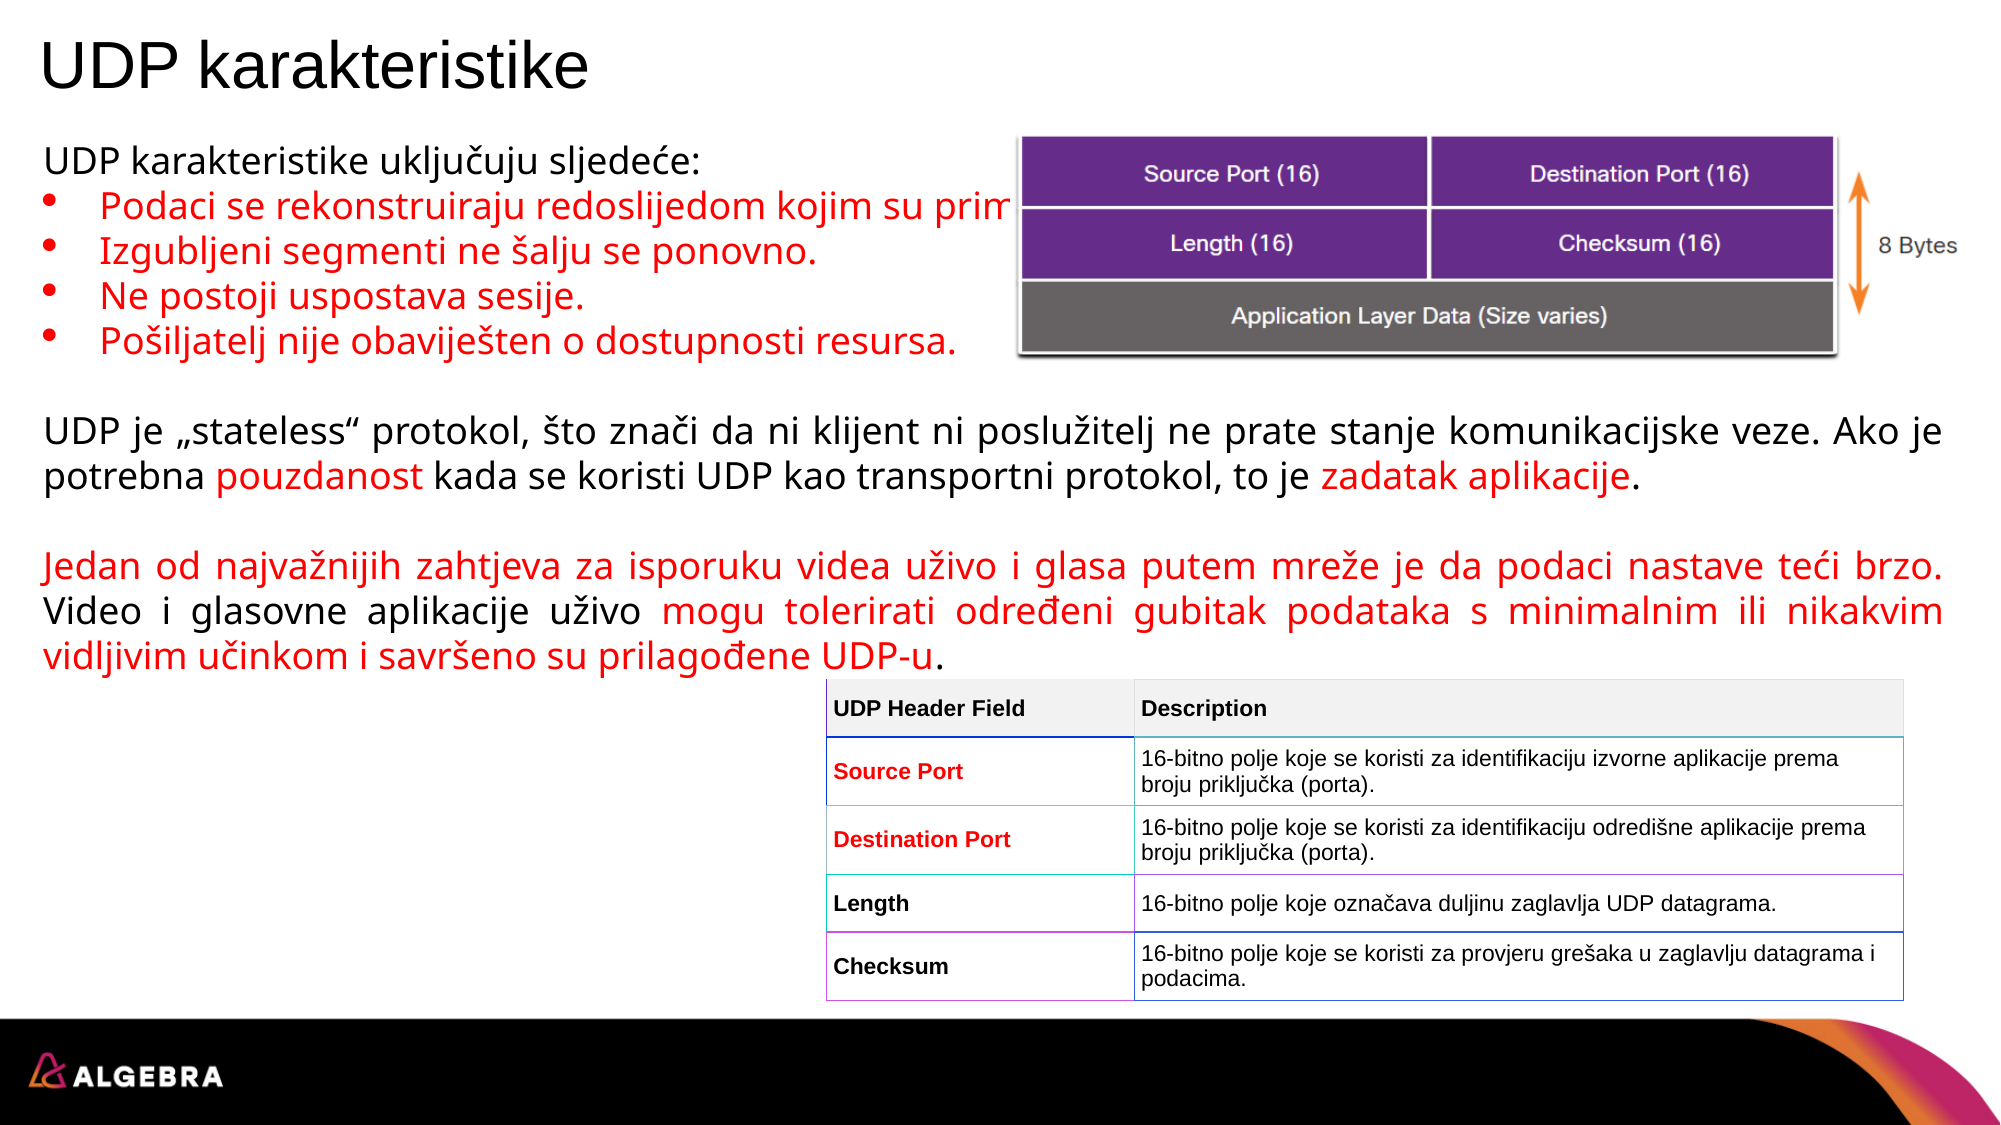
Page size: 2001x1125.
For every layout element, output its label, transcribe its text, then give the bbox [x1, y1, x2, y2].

table_cell Destination Port [827, 806, 1134, 874]
table_cell Source Port [827, 738, 1134, 805]
table_cell Length [827, 875, 1134, 931]
table_cell 16-bitno polje koje se koristi za identifikaciju odredišne ​​aplikacije prema broju priključka (porta). [1135, 806, 1903, 874]
text_box UDP karakteristike uključuju sljedeće: Podaci se rekonstruiraju redoslijedom kojim su primljeni. Izgubljeni segmenti ne šalju se ponovno. Ne postoji uspostava sesije. Pošiljatelj nije obaviješten o dostupnosti resursa. UDP je „stateless“ protokol, što znači da ni klijent ni poslužitelj ne prate stanje komunikacijske veze. Ako je potrebna pouzdanost kada se koristi UDP kao transportni protokol, to je zadatak aplikacije. Jedan od najvažnijih zahtjeva za isporuku videa uživo i glasa putem mreže je da podaci nastave teći brzo. Video i glasovne aplikacije uživo mogu tolerirati određeni gubitak podataka s minimalnim ili nikakvim vidljivim učinkom i savršeno su prilagođene UDP-u. [28, 129, 1972, 685]
table_cell Checksum [827, 933, 1134, 1000]
title UDP karakteristike [39, 23, 1813, 108]
table_cell 16-bitno polje koje se koristi za identifikaciju izvorne aplikacije prema broju priključka (porta). [1135, 738, 1903, 805]
table_header UDP Header Field [827, 679, 1134, 736]
table_cell 16-bitno polje koje se koristi za provjeru grešaka u zaglavlju datagrama i podacima. [1135, 933, 1903, 1000]
picture [0, 0, 2001, 1125]
table_header Description [1135, 680, 1903, 736]
table_cell 16-bitno polje koje označava duljinu zaglavlja UDP datagrama. [1135, 875, 1903, 931]
